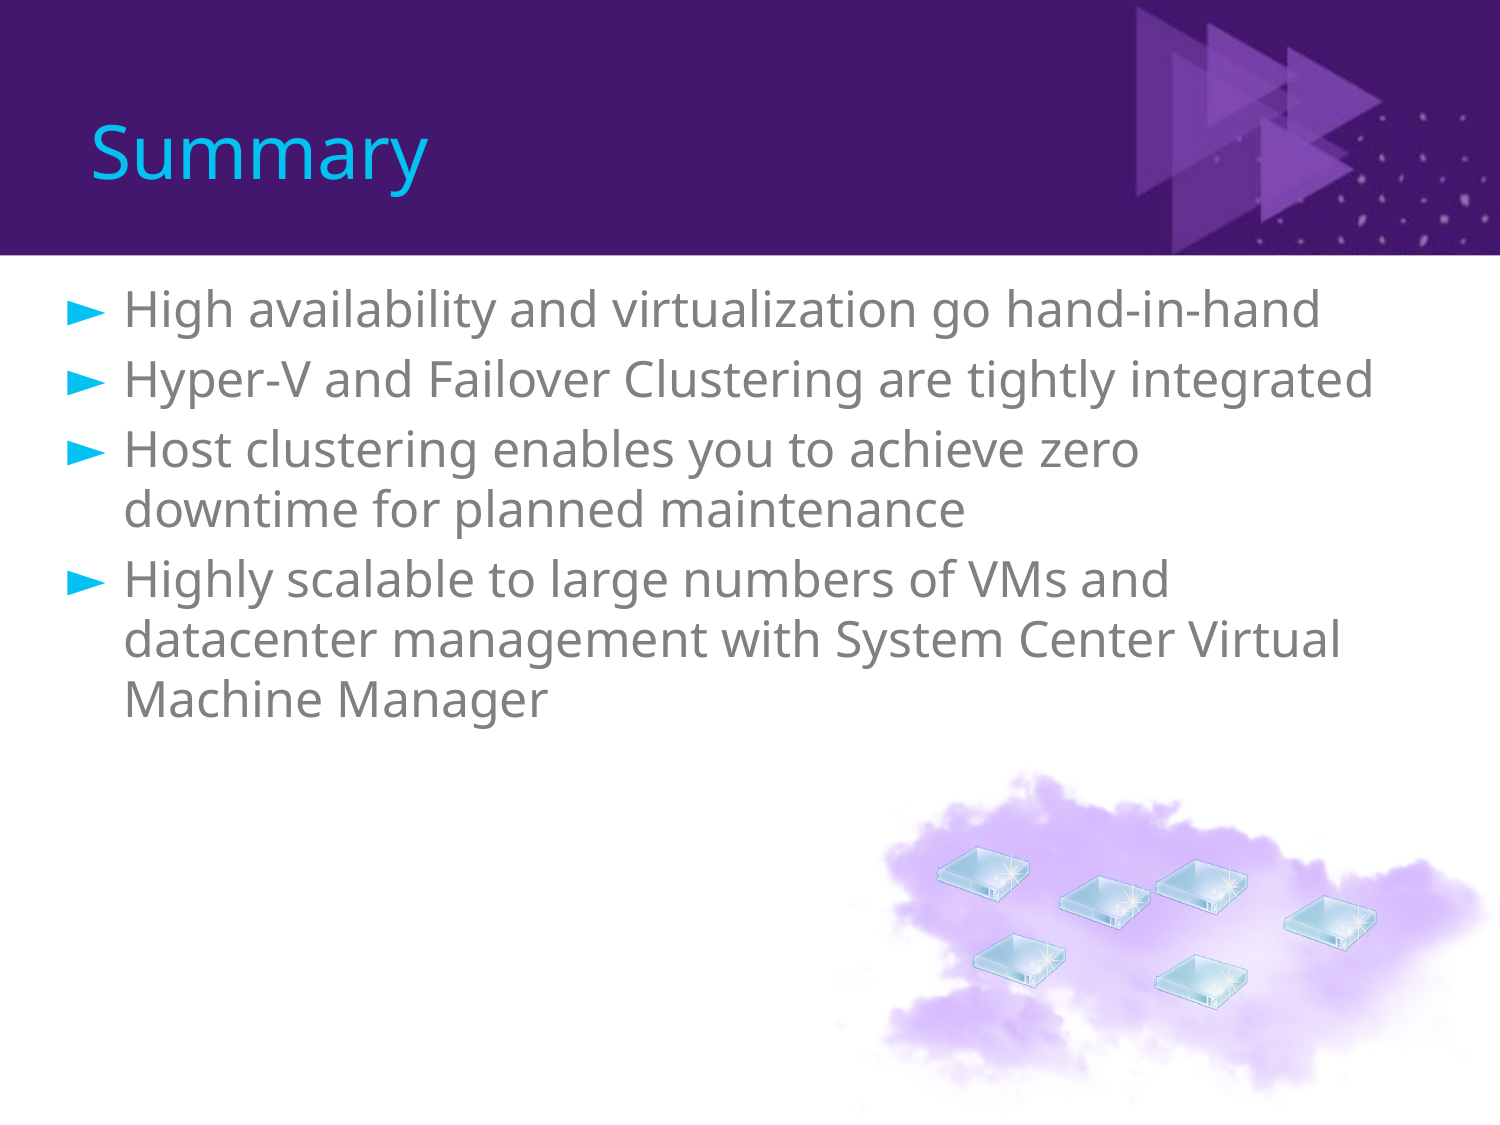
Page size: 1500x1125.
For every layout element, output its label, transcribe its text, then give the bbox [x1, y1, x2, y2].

picture [832, 765, 1500, 1125]
title Summary [75, 56, 1425, 244]
picture [0, 0, 1500, 255]
list High availability and virtualization go hand-in-hand Hyper-V and Failover Clustering are tightly integrated Host clustering enables you to achieve zero downtime for planned maintenance Highly scalable to large numbers of VMs and datacenter management with System Center Virtual Machine Manager [52, 269, 1403, 902]
